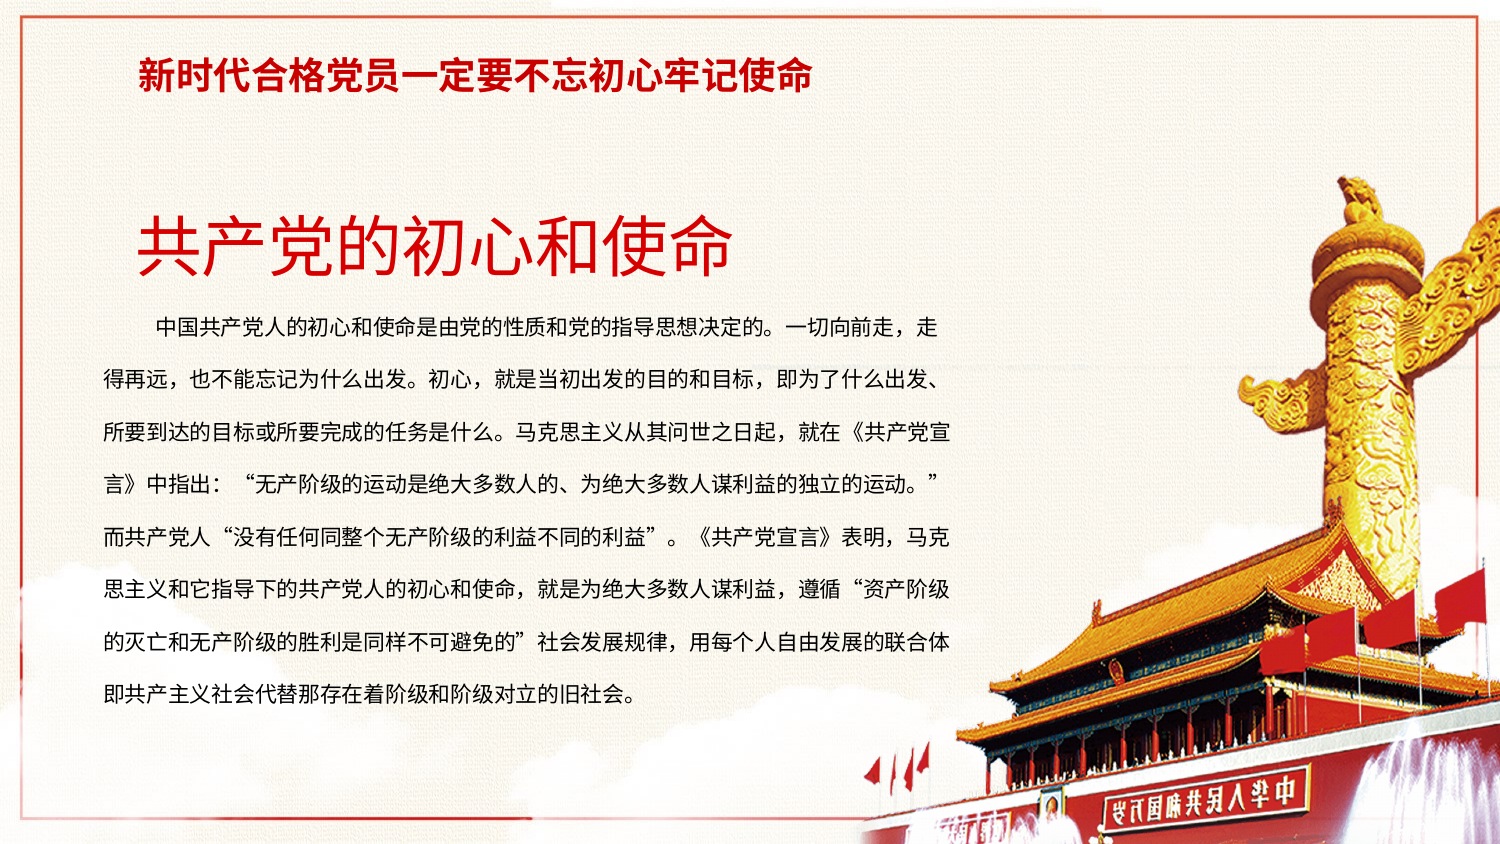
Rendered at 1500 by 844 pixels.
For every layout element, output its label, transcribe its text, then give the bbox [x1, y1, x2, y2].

text_box 共产党的初心和使命 [120, 197, 744, 280]
text_box 中国共产党人的初心和使命是由党的性质和党的指导思想决定的。一切向前走，走得再远，也不能忘记为什么出发。初心，就是当初出发的目的和目标，即为了什么出发、所要到达的目标或所要完成的任务是什么。马克思主义从其问世之日起，就在《共产党宣言》中指出：“无产阶级的运动是绝大多数人的、为绝大多数人谋利益的独立的运动。”而共产党人“没有任何同整个无产阶级的利益不同的利益”。《共产党宣言》表明，马克思主义和它指导下的共产党人的初心和使命，就是为绝大多数人谋利益，遵循“资产阶级的灭亡和无产阶级的胜利是同样不可避免的”社会发展规律，用每个人自由发展的联合体即共产主义社会代替那存在着阶级和阶级对立的旧社会。 [88, 280, 744, 715]
title 新时代合格党员一定要不忘初心牢记使命 [123, 39, 1474, 109]
picture [0, 0, 1500, 844]
